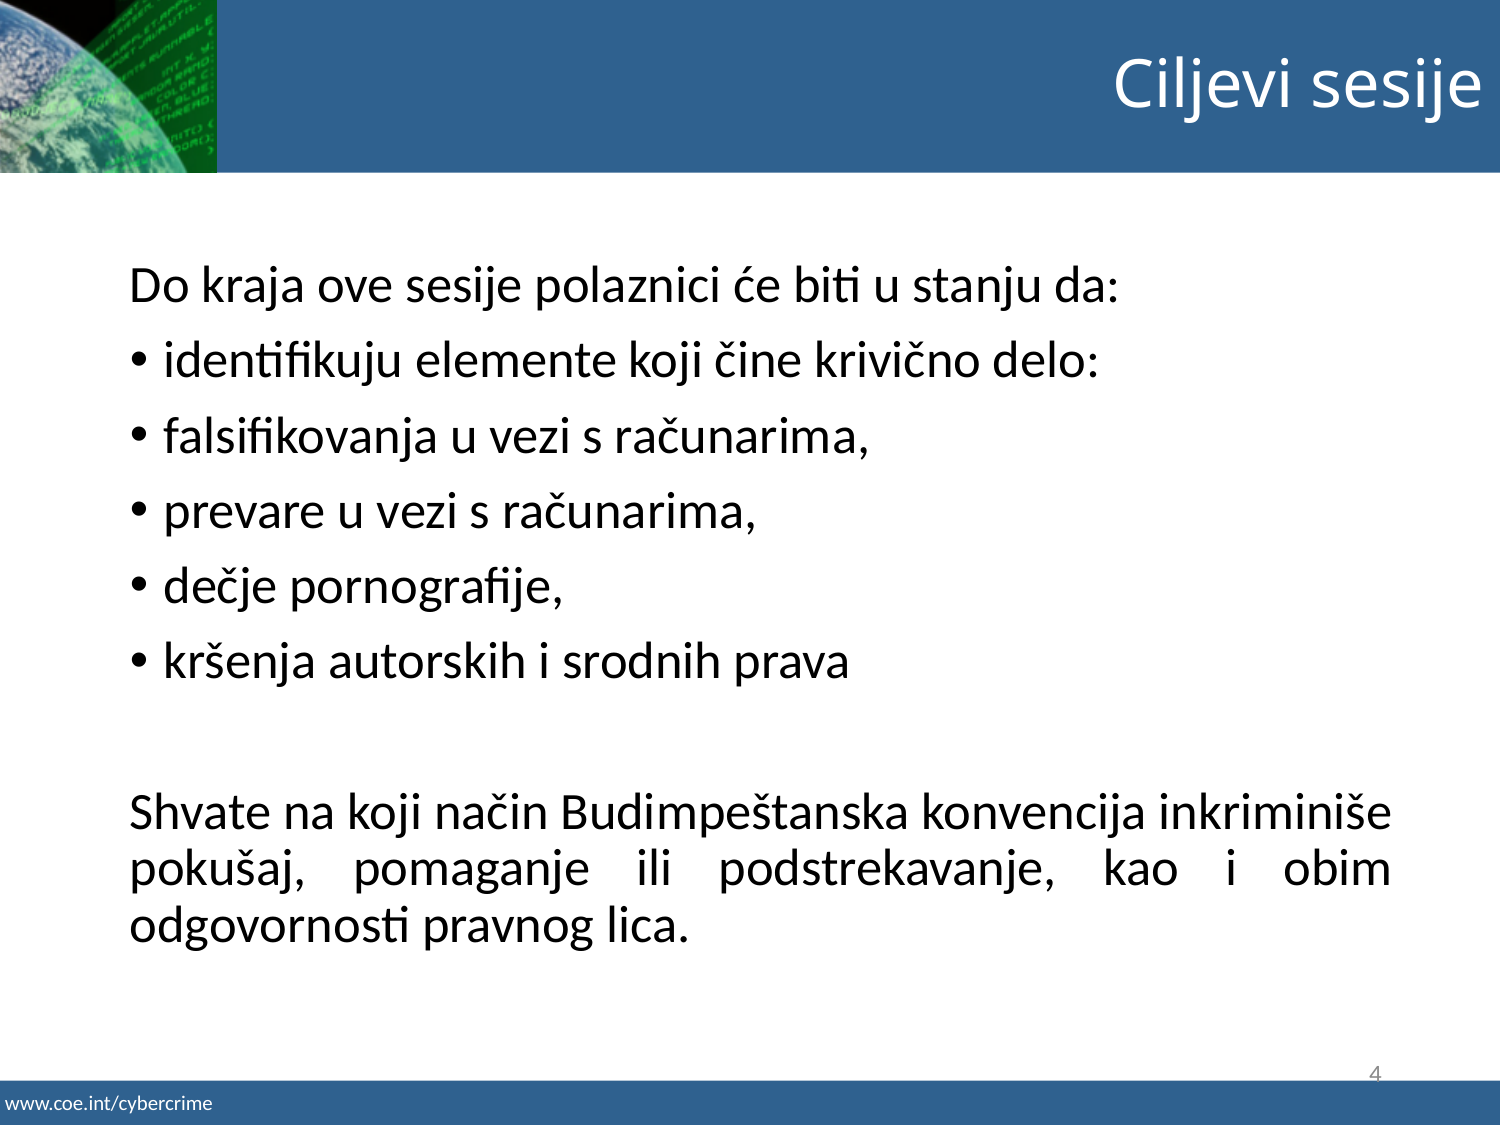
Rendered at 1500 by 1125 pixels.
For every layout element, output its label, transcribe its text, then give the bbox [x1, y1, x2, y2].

slide_number 4 [1059, 1042, 1397, 1103]
list Do kraja ove sesije polaznici će biti u stanju da: identifikuju elemente koji čine krivično delo: falsifikovanja u vezi s računarima, prevare u vezi s računarima, dečje pornografije, kršenja autorskih i srodnih prava Shvate na koji način Budimpeštanska konvencija inkriminiše pokušaj, pomaganje ili podstrekavanje, kao i obim odgovornosti pravnog lica. [114, 250, 1409, 964]
picture [0, 0, 217, 173]
list Ciljevi sesije [421, 0, 1500, 172]
